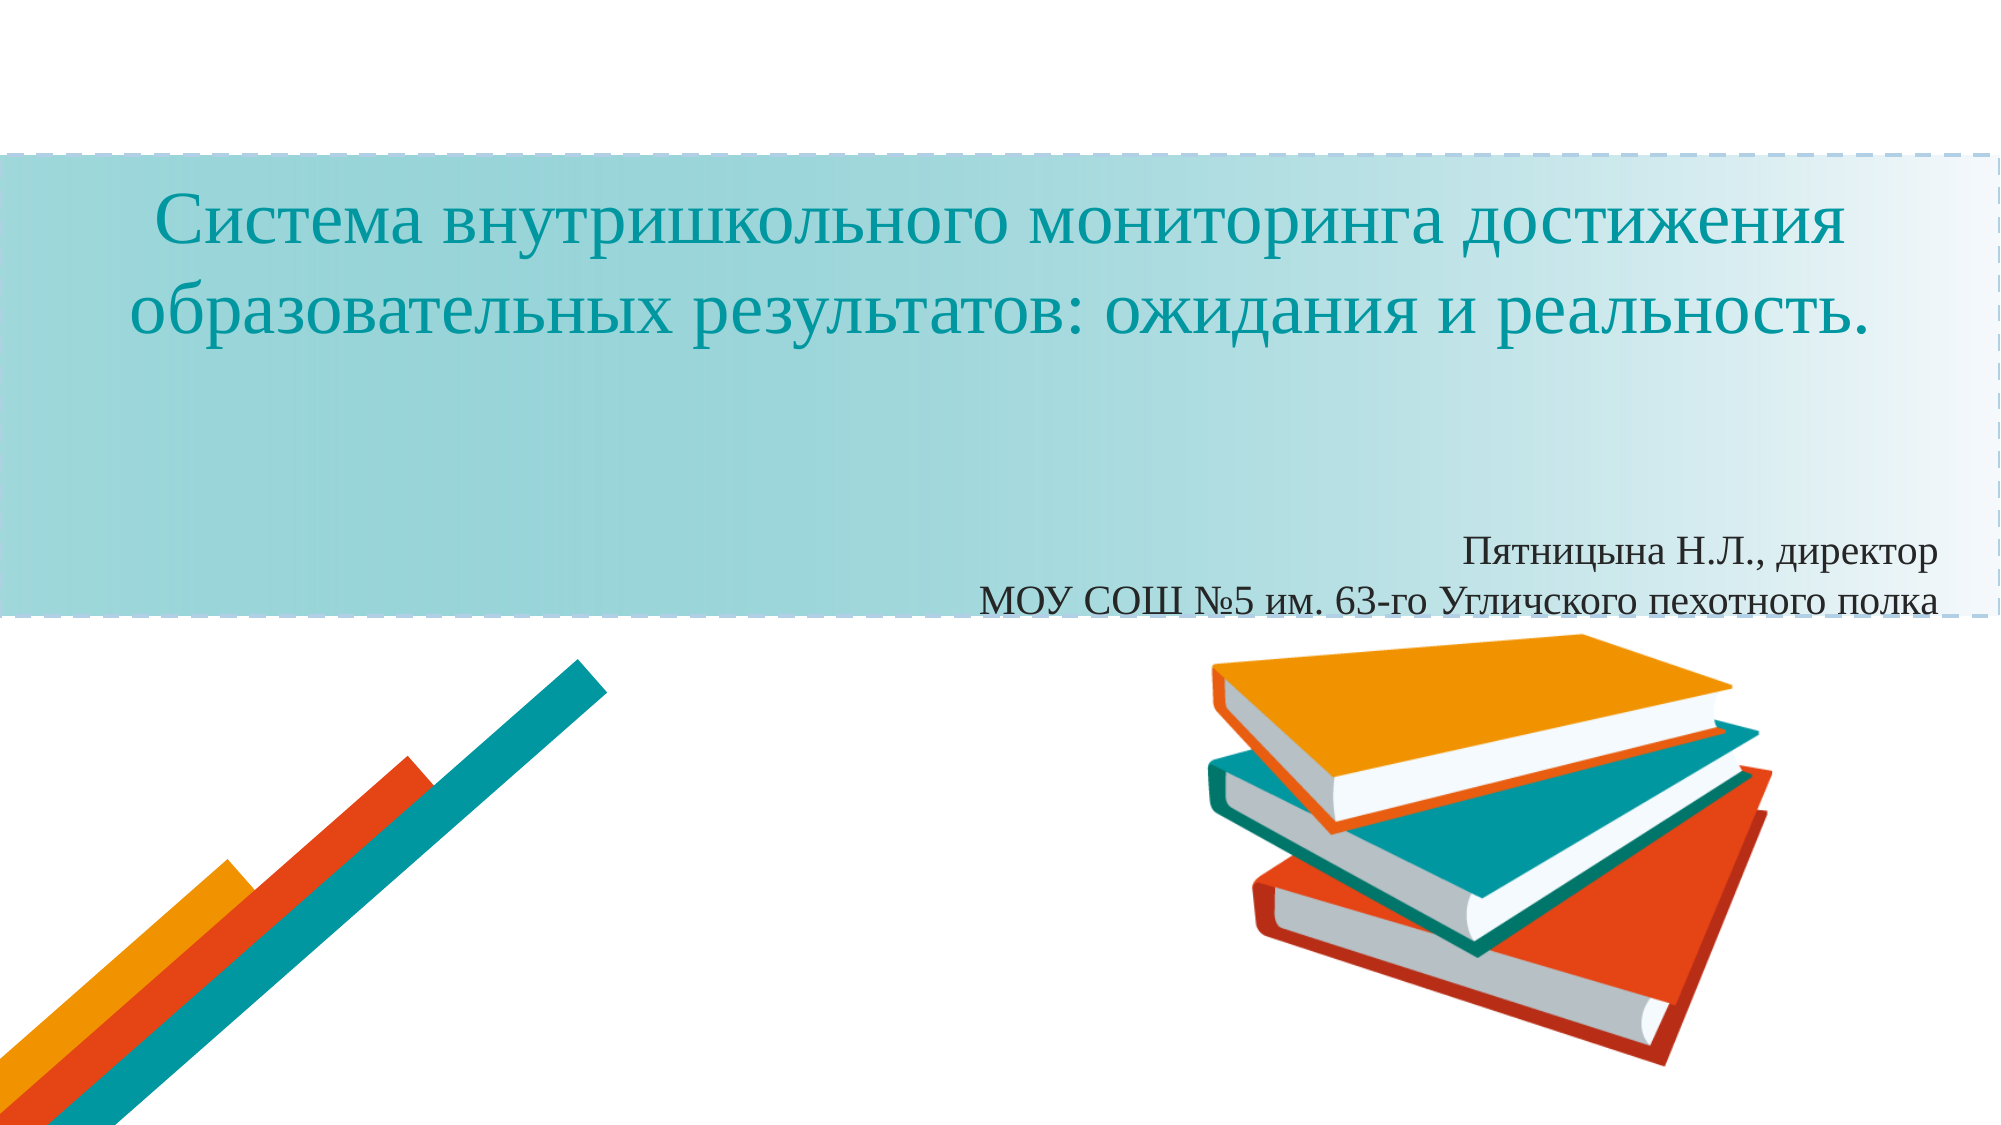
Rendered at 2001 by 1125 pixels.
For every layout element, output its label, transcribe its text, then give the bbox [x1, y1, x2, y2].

text_box Пятницына Н.Л., директор МОУ СОШ №5 им. 63-го Угличского пехотного полка [905, 515, 1954, 630]
picture [1200, 619, 1778, 1082]
list Система внутришкольного мониторинга достижения образовательных результатов: ожидания и реальность. [19, 160, 1969, 624]
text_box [0, 914, 692, 1032]
text_box [0, 153, 2000, 618]
